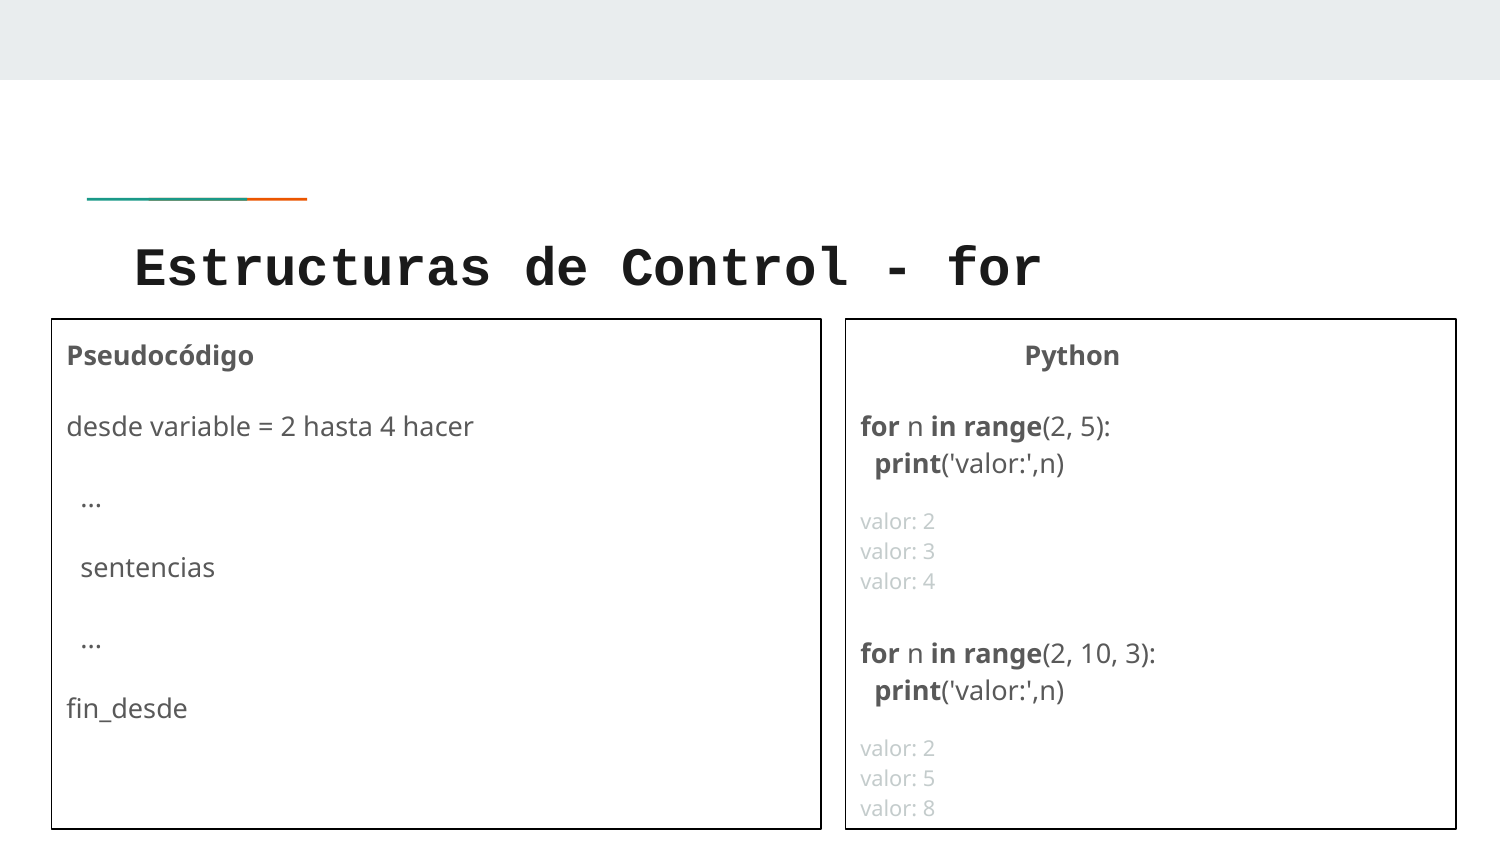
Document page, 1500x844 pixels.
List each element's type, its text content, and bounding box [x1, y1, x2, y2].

list Python for n in range(2, 5): print('valor:',n) valor: 2 valor: 3 valor: 4 for n in range(2, 10, 3): print('valor:',n) valor: 2 valor: 5 valor: 8 [845, 318, 1456, 829]
title Estructuras de Control - for [119, 216, 1381, 305]
list Pseudocódigo desde variable = 2 hasta 4 hacer ... sentencias ... fin_desde [51, 318, 821, 829]
